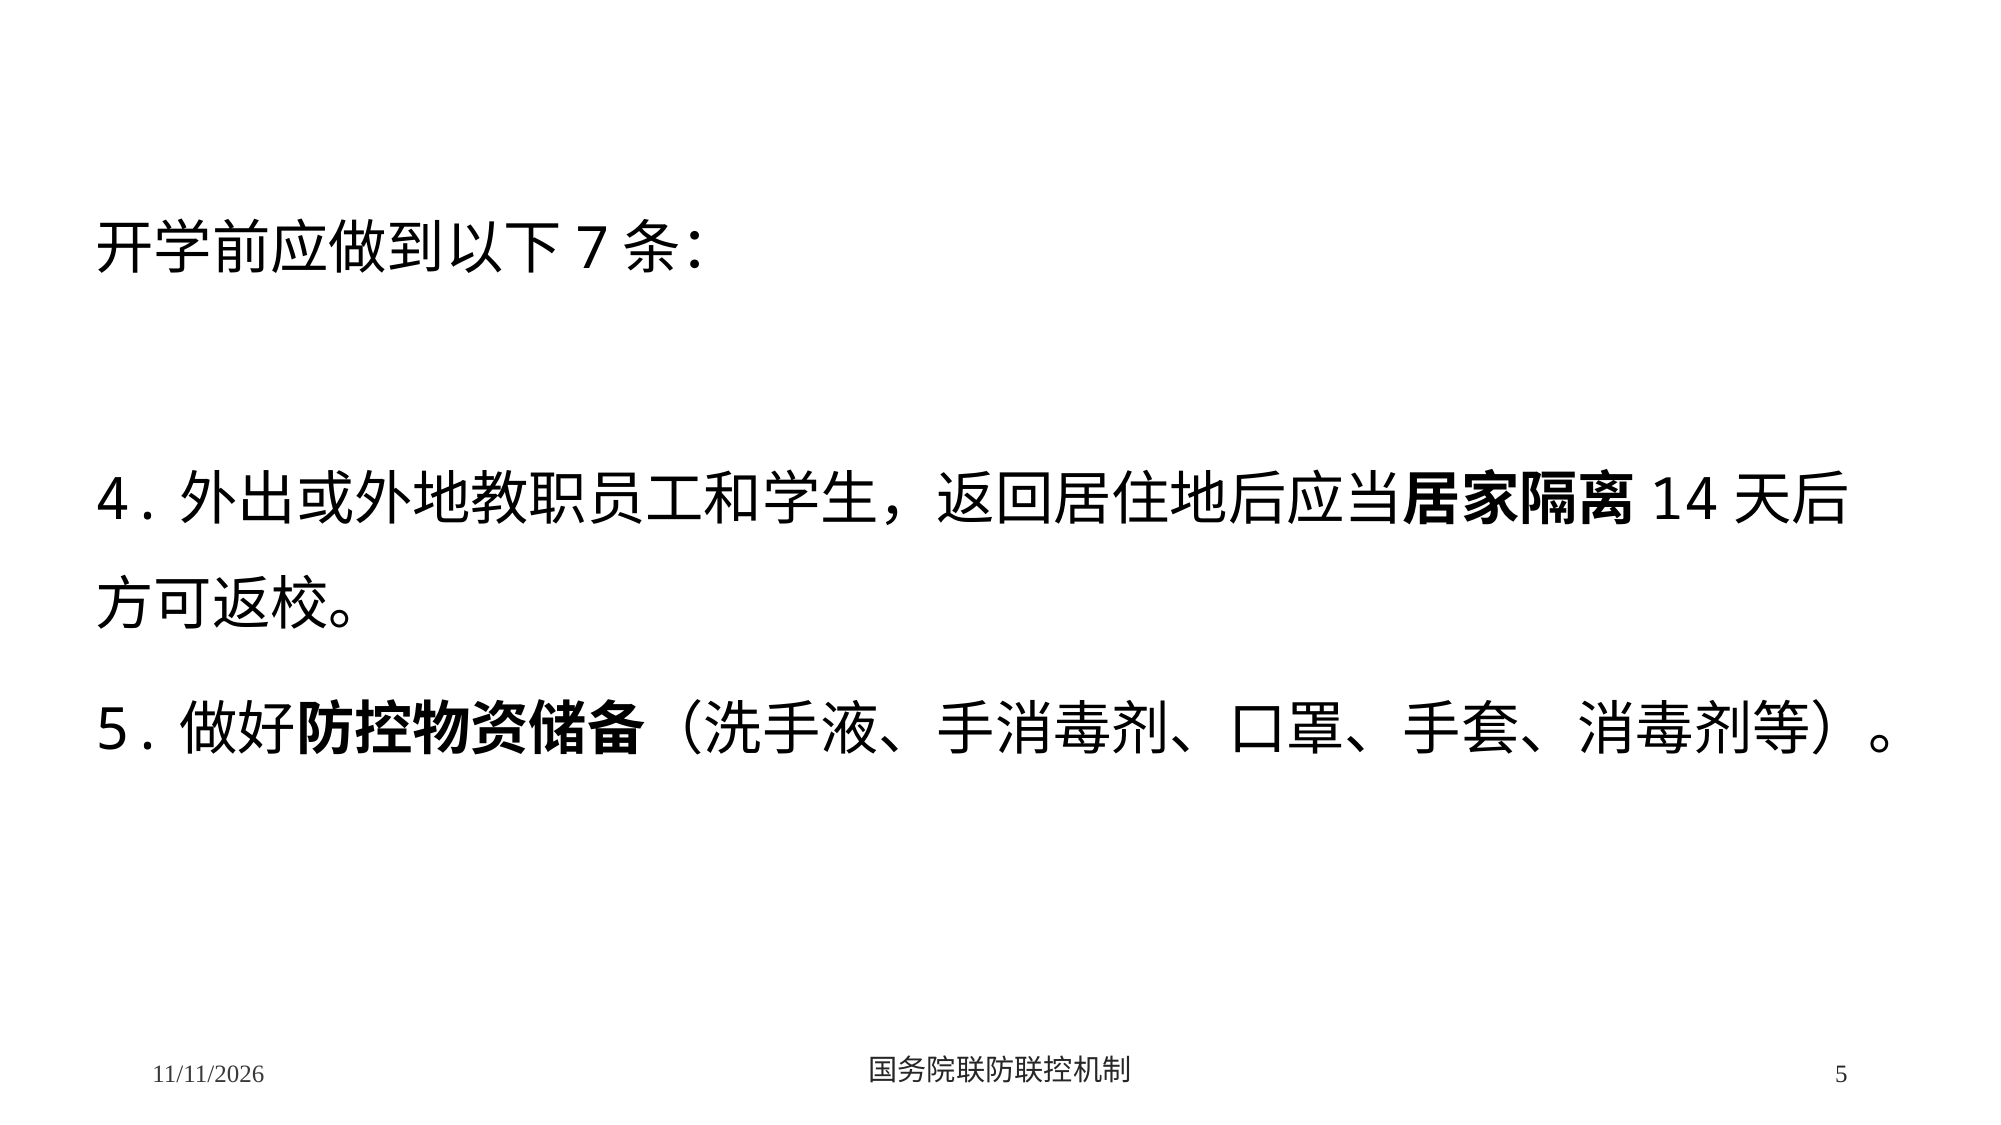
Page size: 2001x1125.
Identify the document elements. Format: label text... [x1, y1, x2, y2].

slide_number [137, 1042, 588, 1103]
slide_number 5 [1412, 1042, 1863, 1103]
list 开学前应做到以下7条： 4.外出或外地教职员工和学生，返回居住地后应当居家隔离14天后方可返校。 5.做好防控物资储备（洗手液、手消毒剂、口罩、手套、消毒剂等）。 [80, 167, 1920, 778]
footer 国务院联防联控机制 [662, 1042, 1338, 1103]
